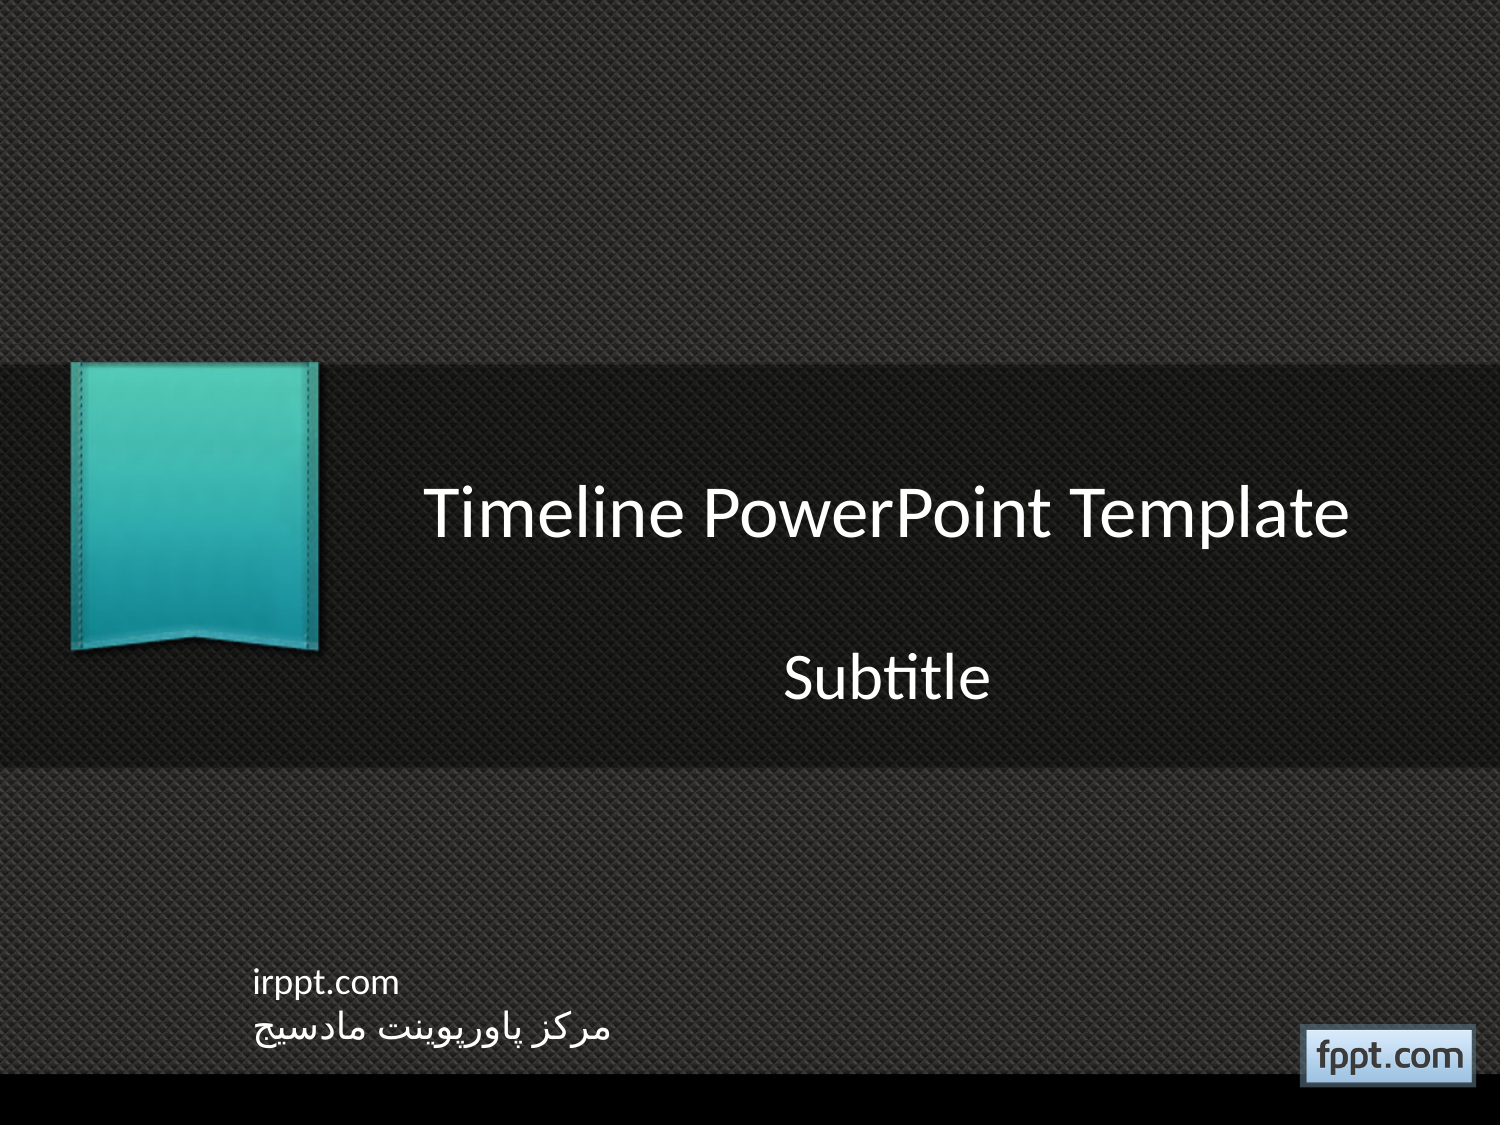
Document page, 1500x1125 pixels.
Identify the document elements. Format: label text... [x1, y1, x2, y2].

subtitle Subtitle [362, 624, 1413, 913]
picture [0, 0, 1500, 1125]
text_box irppt.com مرکز پاورپوینت مادسیج [237, 949, 988, 1055]
title Timeline PowerPoint Template [387, 425, 1388, 591]
